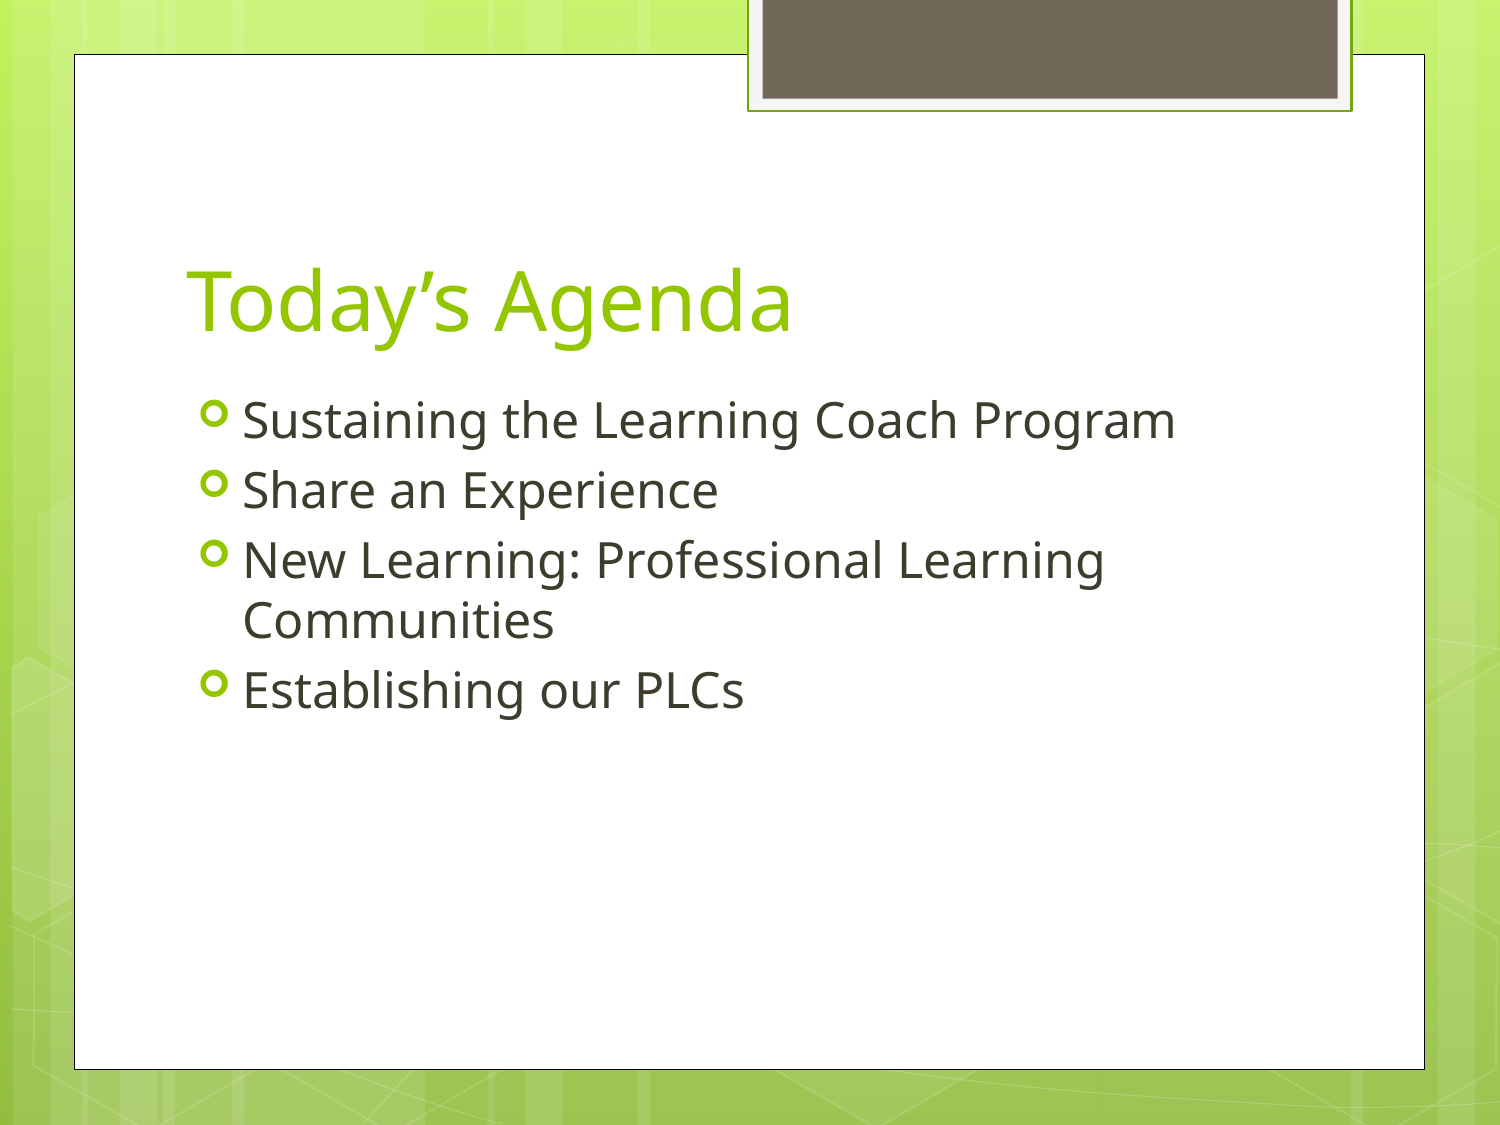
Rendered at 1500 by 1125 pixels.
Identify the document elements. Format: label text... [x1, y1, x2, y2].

title Today’s Agenda [171, 168, 1324, 357]
list Sustaining the Learning Coach Program Share an Experience New Learning: Professional Learning Communities Establishing our PLCs [171, 381, 1283, 957]
